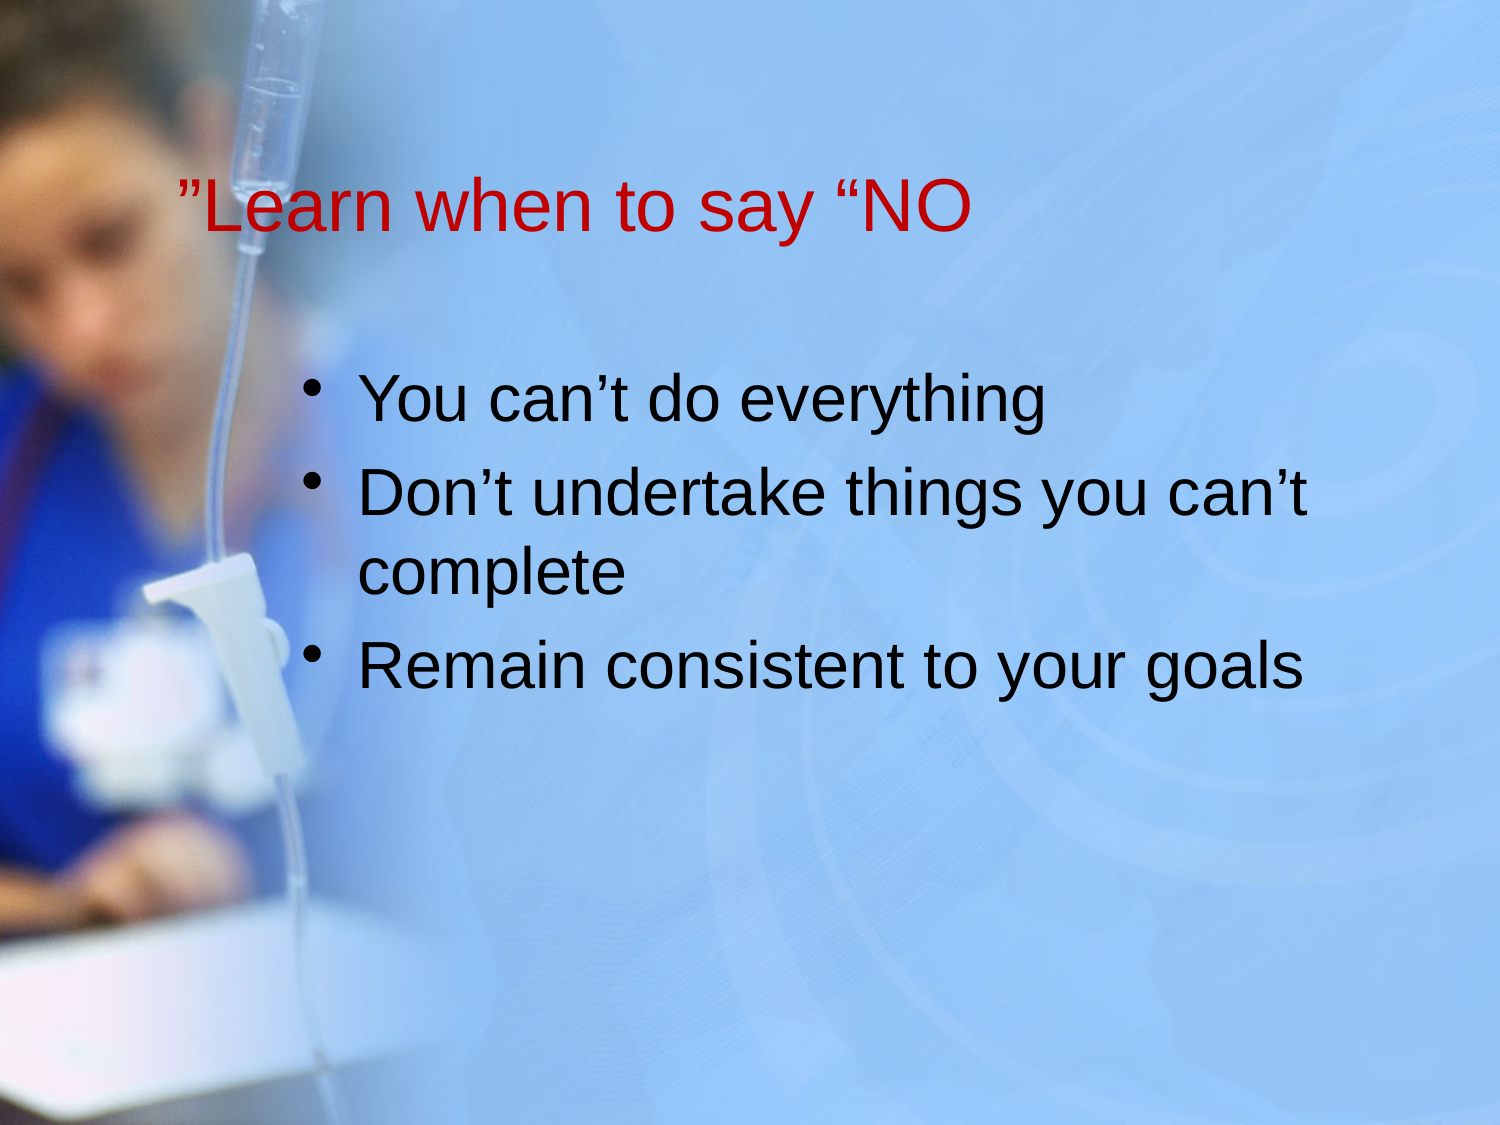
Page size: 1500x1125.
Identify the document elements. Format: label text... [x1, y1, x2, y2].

picture [0, 0, 1500, 1125]
title Learn when to say “NO” [162, 66, 1199, 254]
text_box You can’t do everything Don’t undertake things you can’t complete Remain consistent to your goals [286, 347, 1425, 741]
